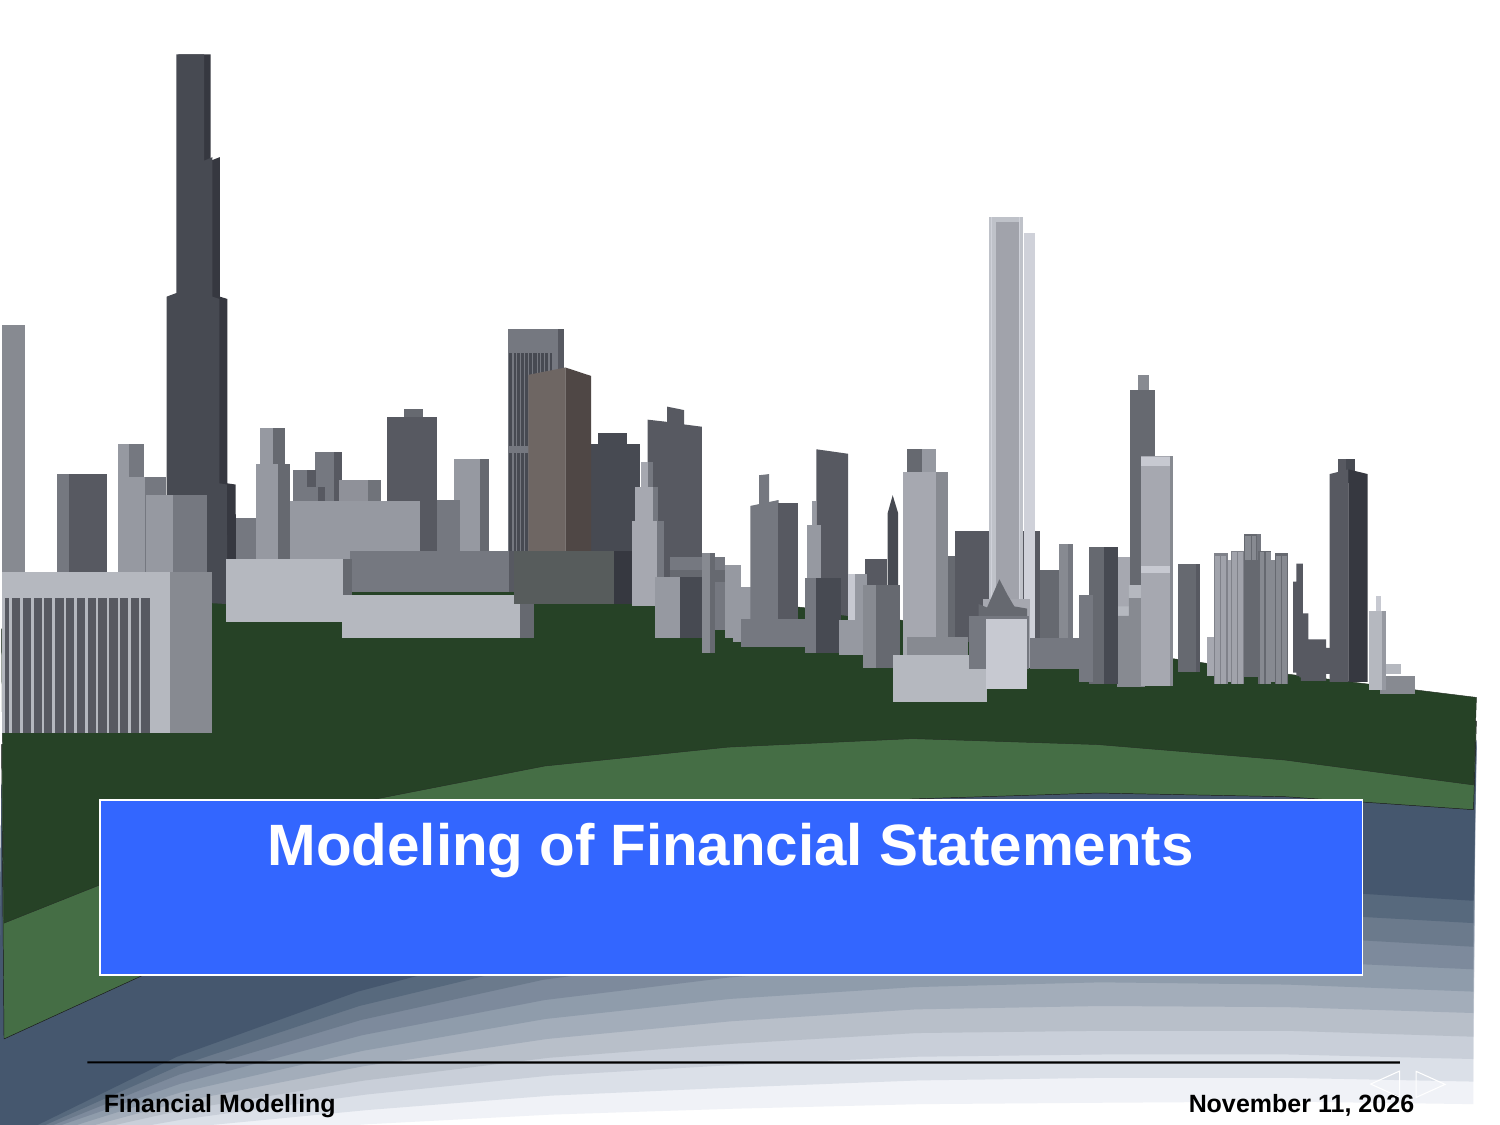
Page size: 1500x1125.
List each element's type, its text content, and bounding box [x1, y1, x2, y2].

title Modeling of Financial Statements [99, 799, 1363, 976]
